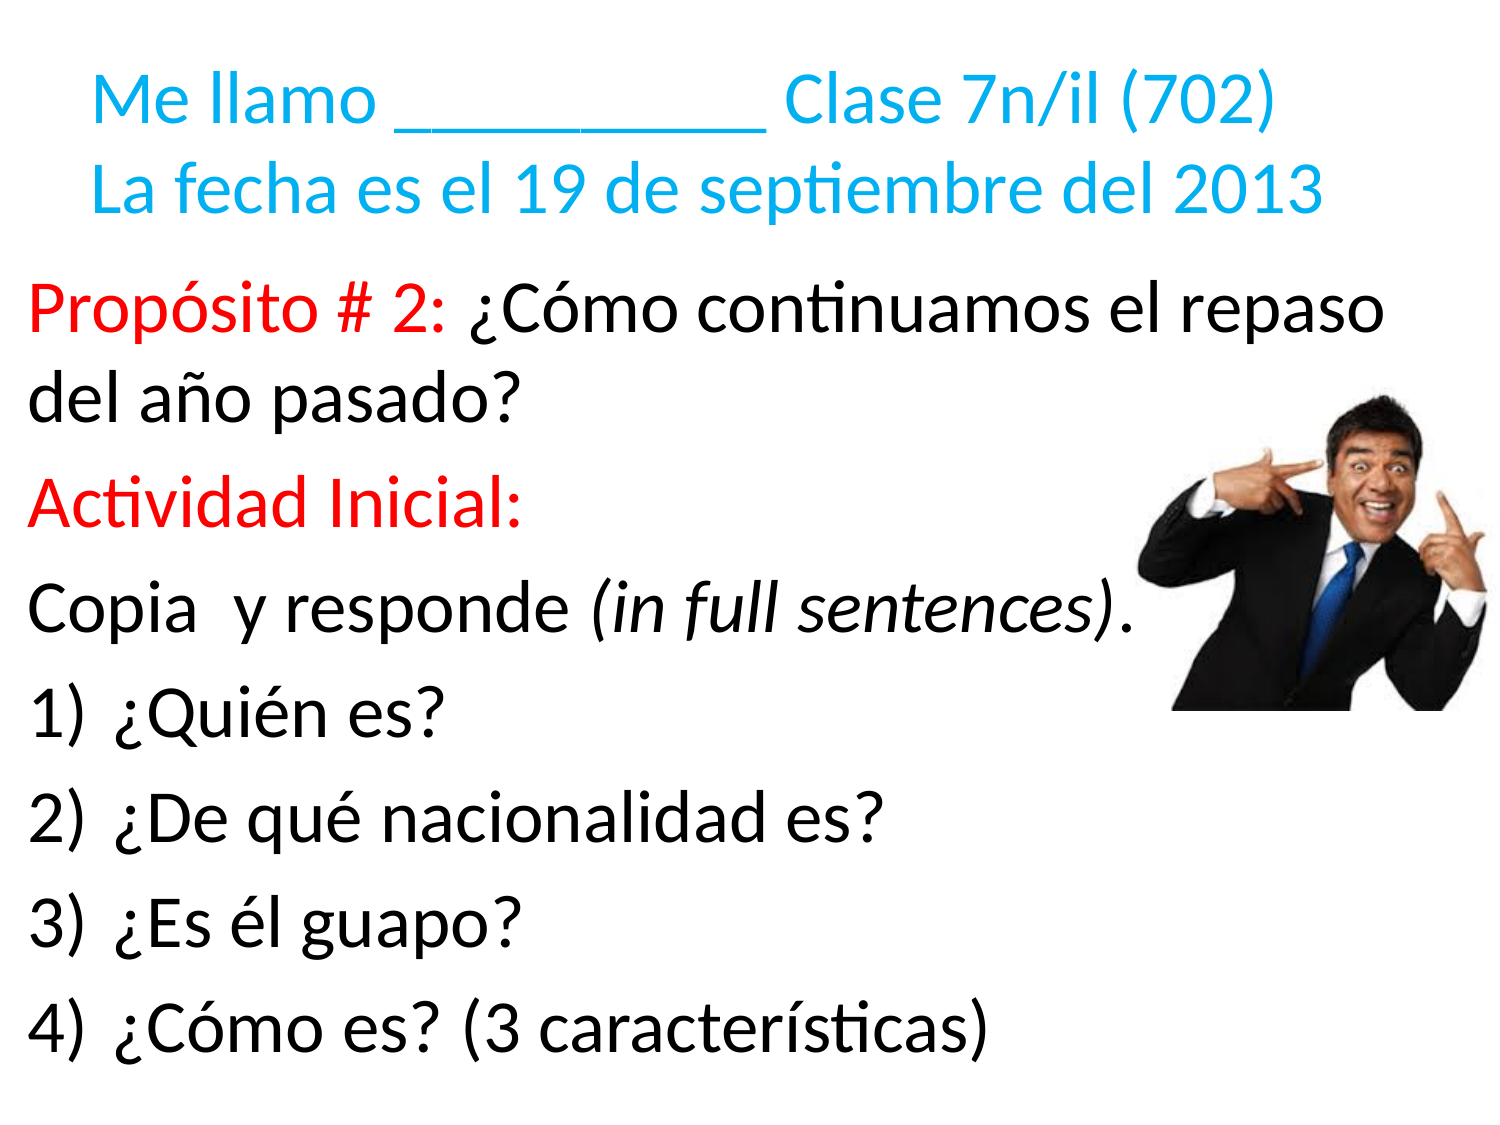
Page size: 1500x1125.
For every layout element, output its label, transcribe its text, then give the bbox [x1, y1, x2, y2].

list Propósito # 2: ¿Cómo continuamos el repaso del año pasado? Actividad Inicial: Copia y responde (in full sentences). ¿Quién es? ¿De qué nacionalidad es? ¿Es él guapo? ¿Cómo es? (3 características) [12, 249, 1438, 1050]
title Me llamo __________ Clase 7n/il (702) La fecha es el 19 de septiembre del 2013 [75, 45, 1425, 233]
picture [1134, 374, 1500, 712]
